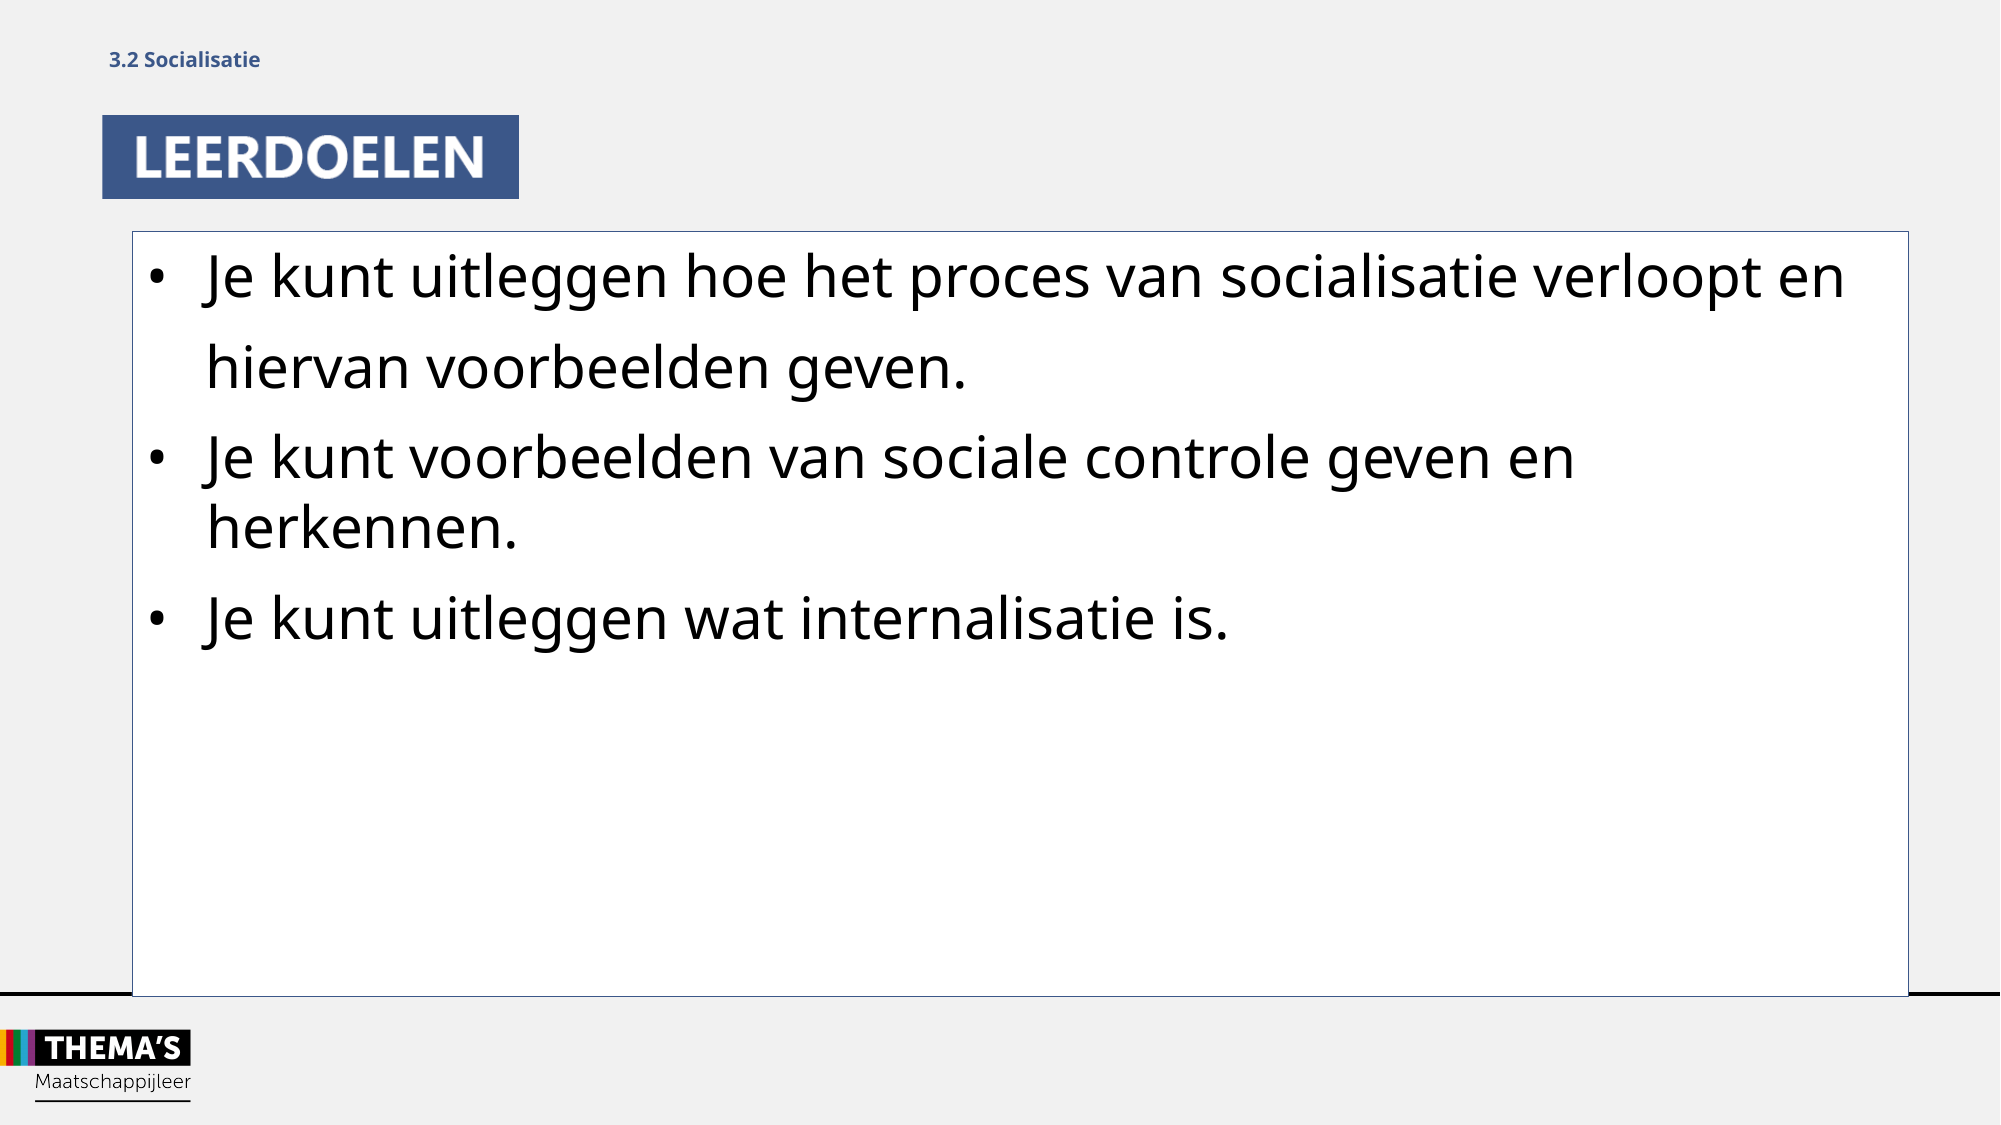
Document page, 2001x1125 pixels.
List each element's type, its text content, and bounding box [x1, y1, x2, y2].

picture [0, 993, 203, 1125]
list 3.2 Socialisatie [94, 33, 941, 88]
list • Je kunt uitleggen hoe het proces van socialisatie verloopt en hiervan voorbeelden geven. • Je kunt voorbeelden van sociale controle geven en herkennen. • Je kunt uitleggen wat internalisatie is. [131, 231, 1909, 997]
